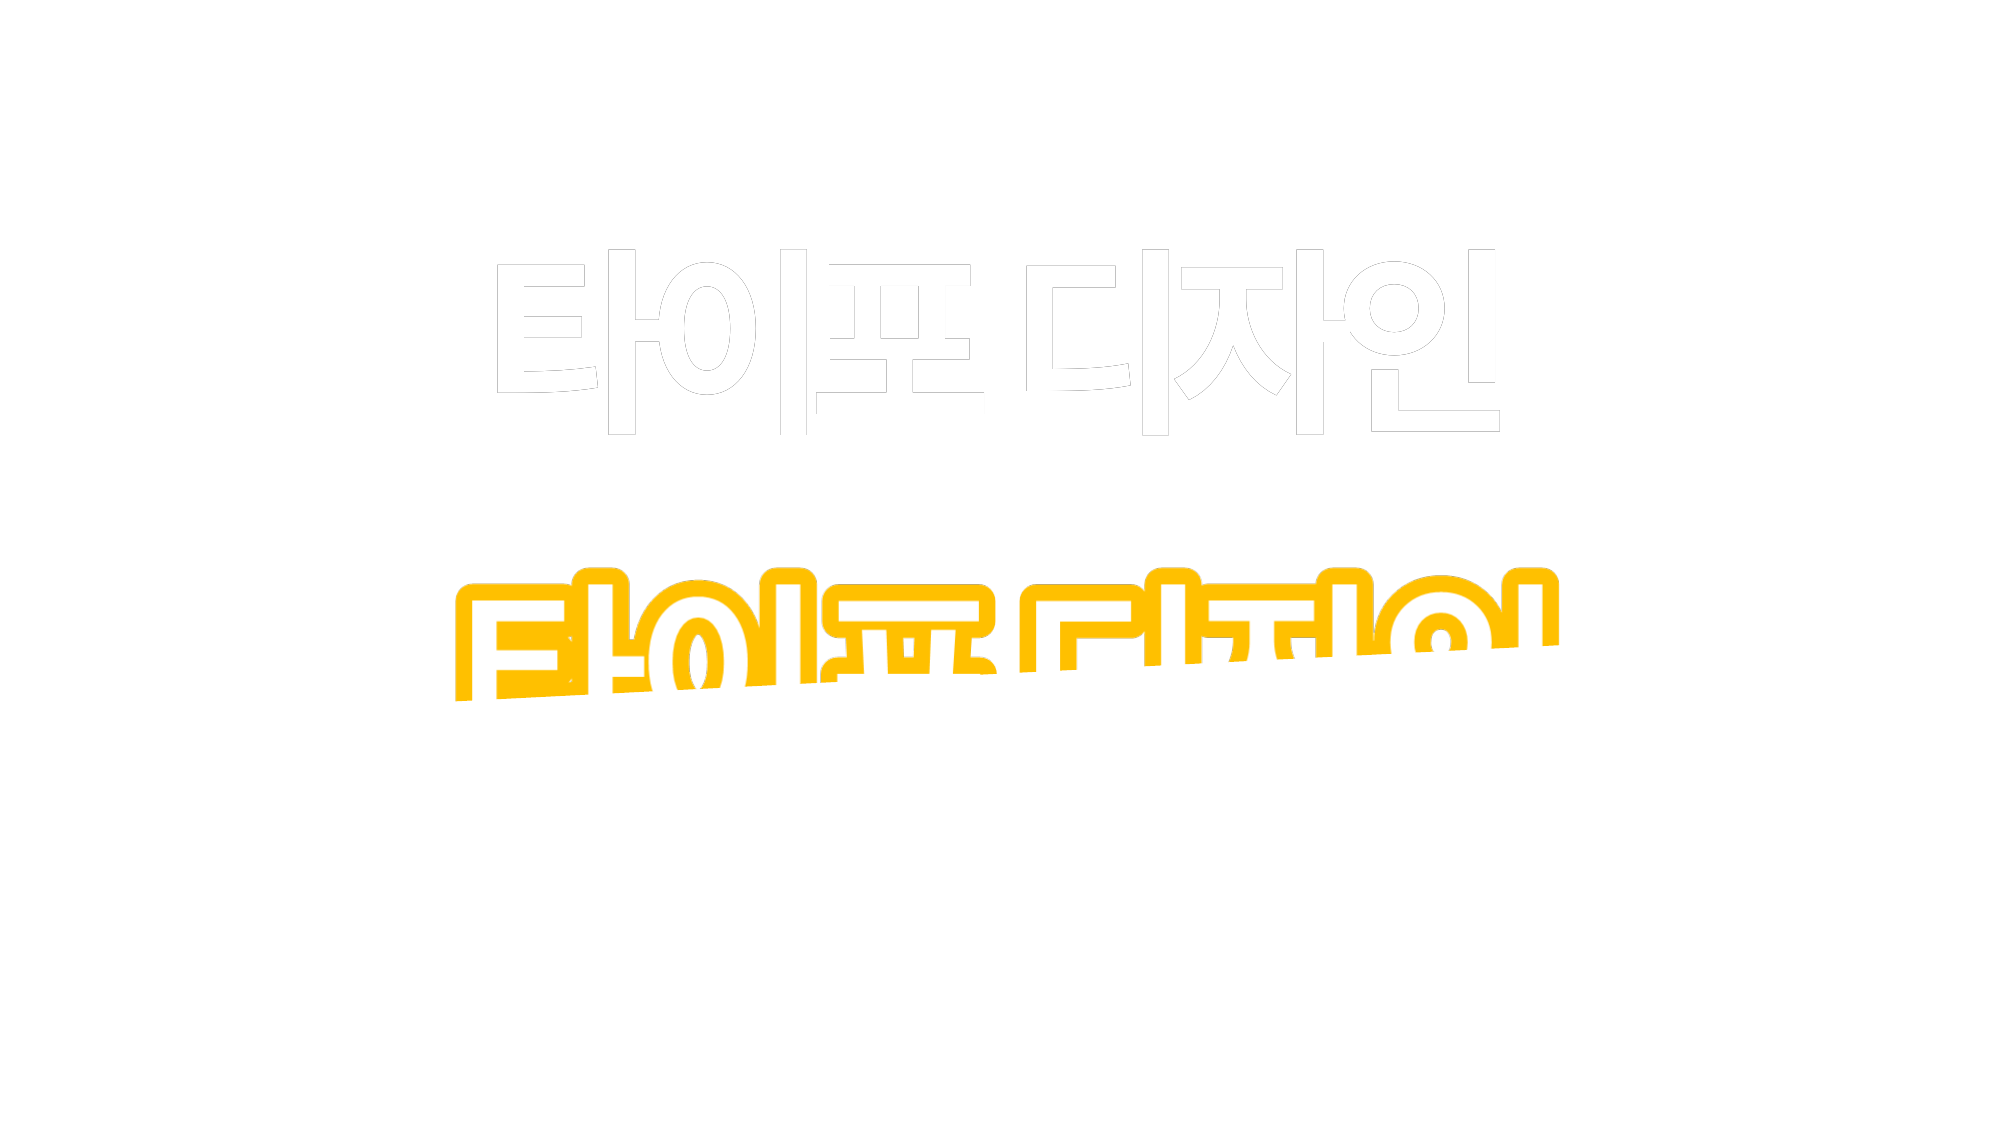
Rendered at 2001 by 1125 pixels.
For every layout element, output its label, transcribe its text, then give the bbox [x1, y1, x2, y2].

picture [329, 497, 1671, 708]
text_box 타이포 디자인 [467, 210, 1533, 465]
